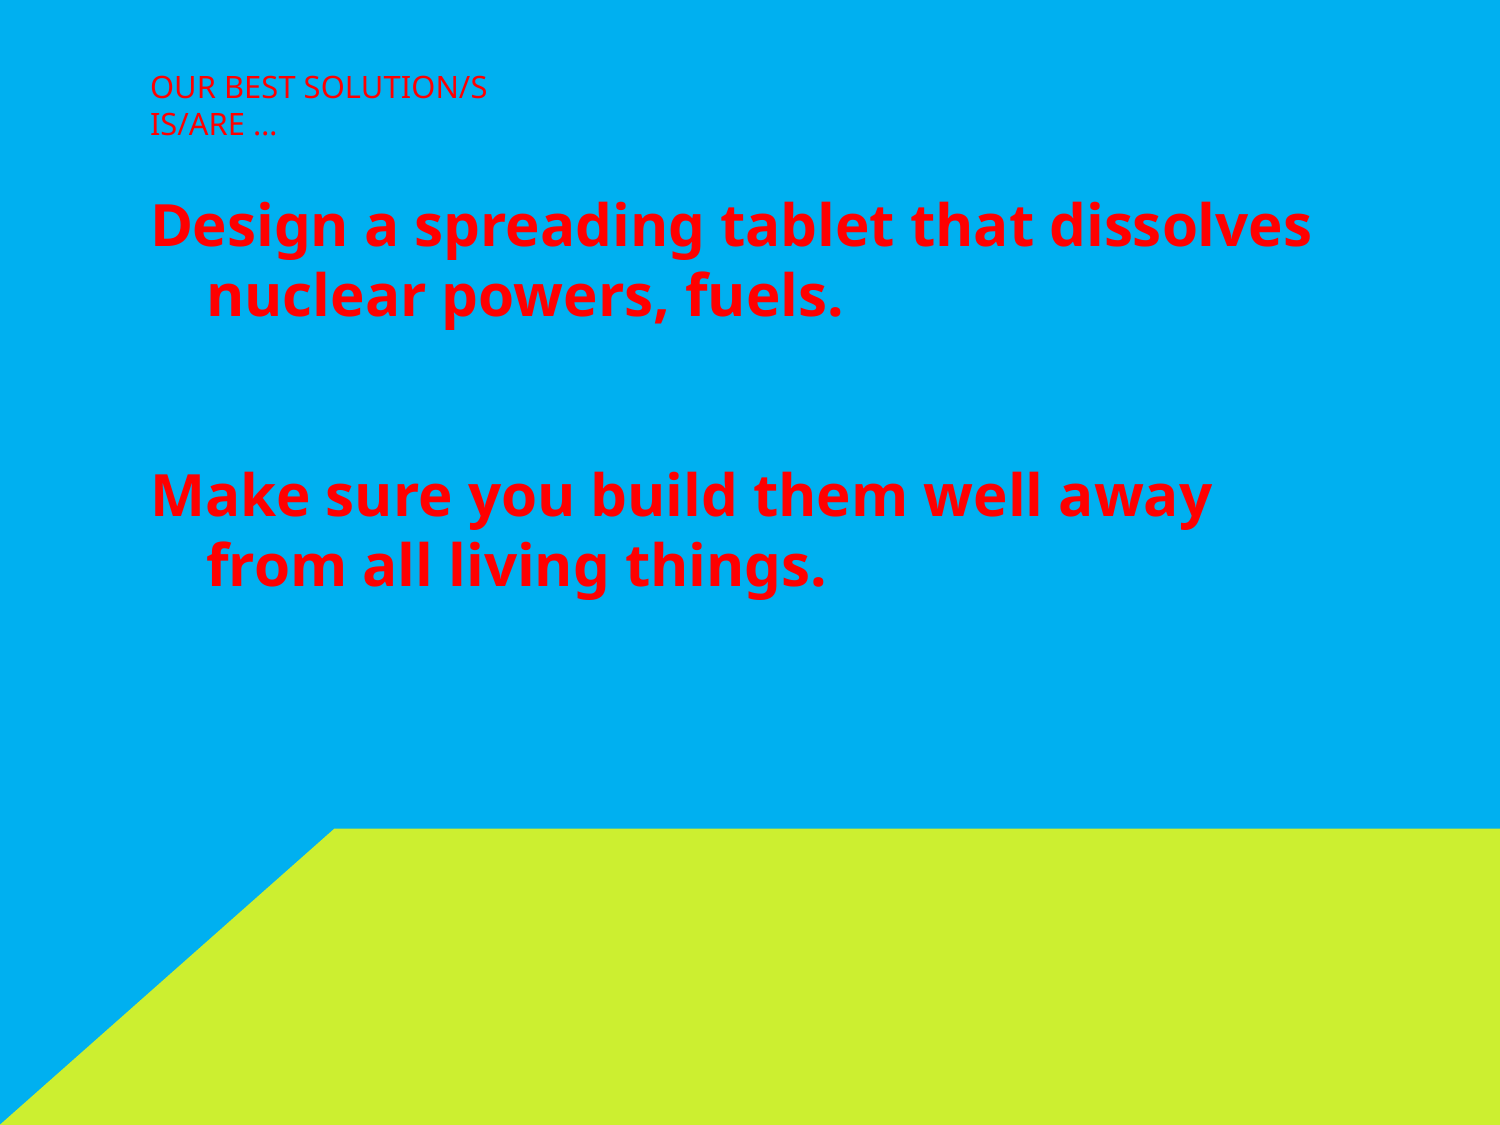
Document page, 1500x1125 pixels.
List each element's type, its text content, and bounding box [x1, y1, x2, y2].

list Design a spreading tablet that dissolves nuclear powers, fuels. Make sure you build them well away from all living things. [135, 180, 1369, 768]
title Our Best Solution/s Is/are … [135, 60, 1369, 150]
